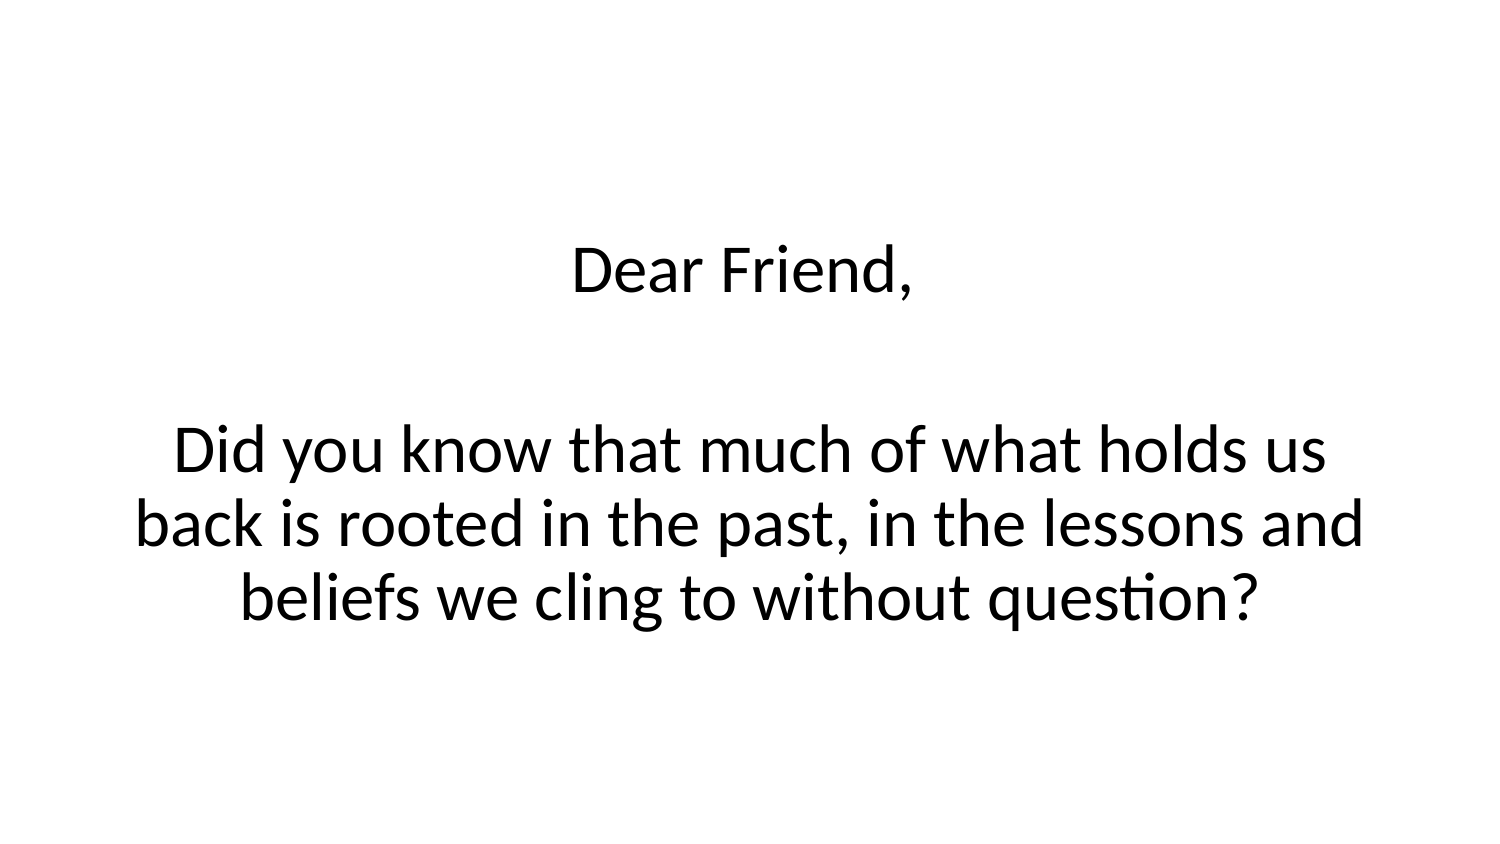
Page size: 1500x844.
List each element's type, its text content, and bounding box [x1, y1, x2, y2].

list Dear Friend, Did you know that much of what holds us back is rooted in the past, in the lessons and beliefs we cling to without question? [88, 226, 1414, 576]
